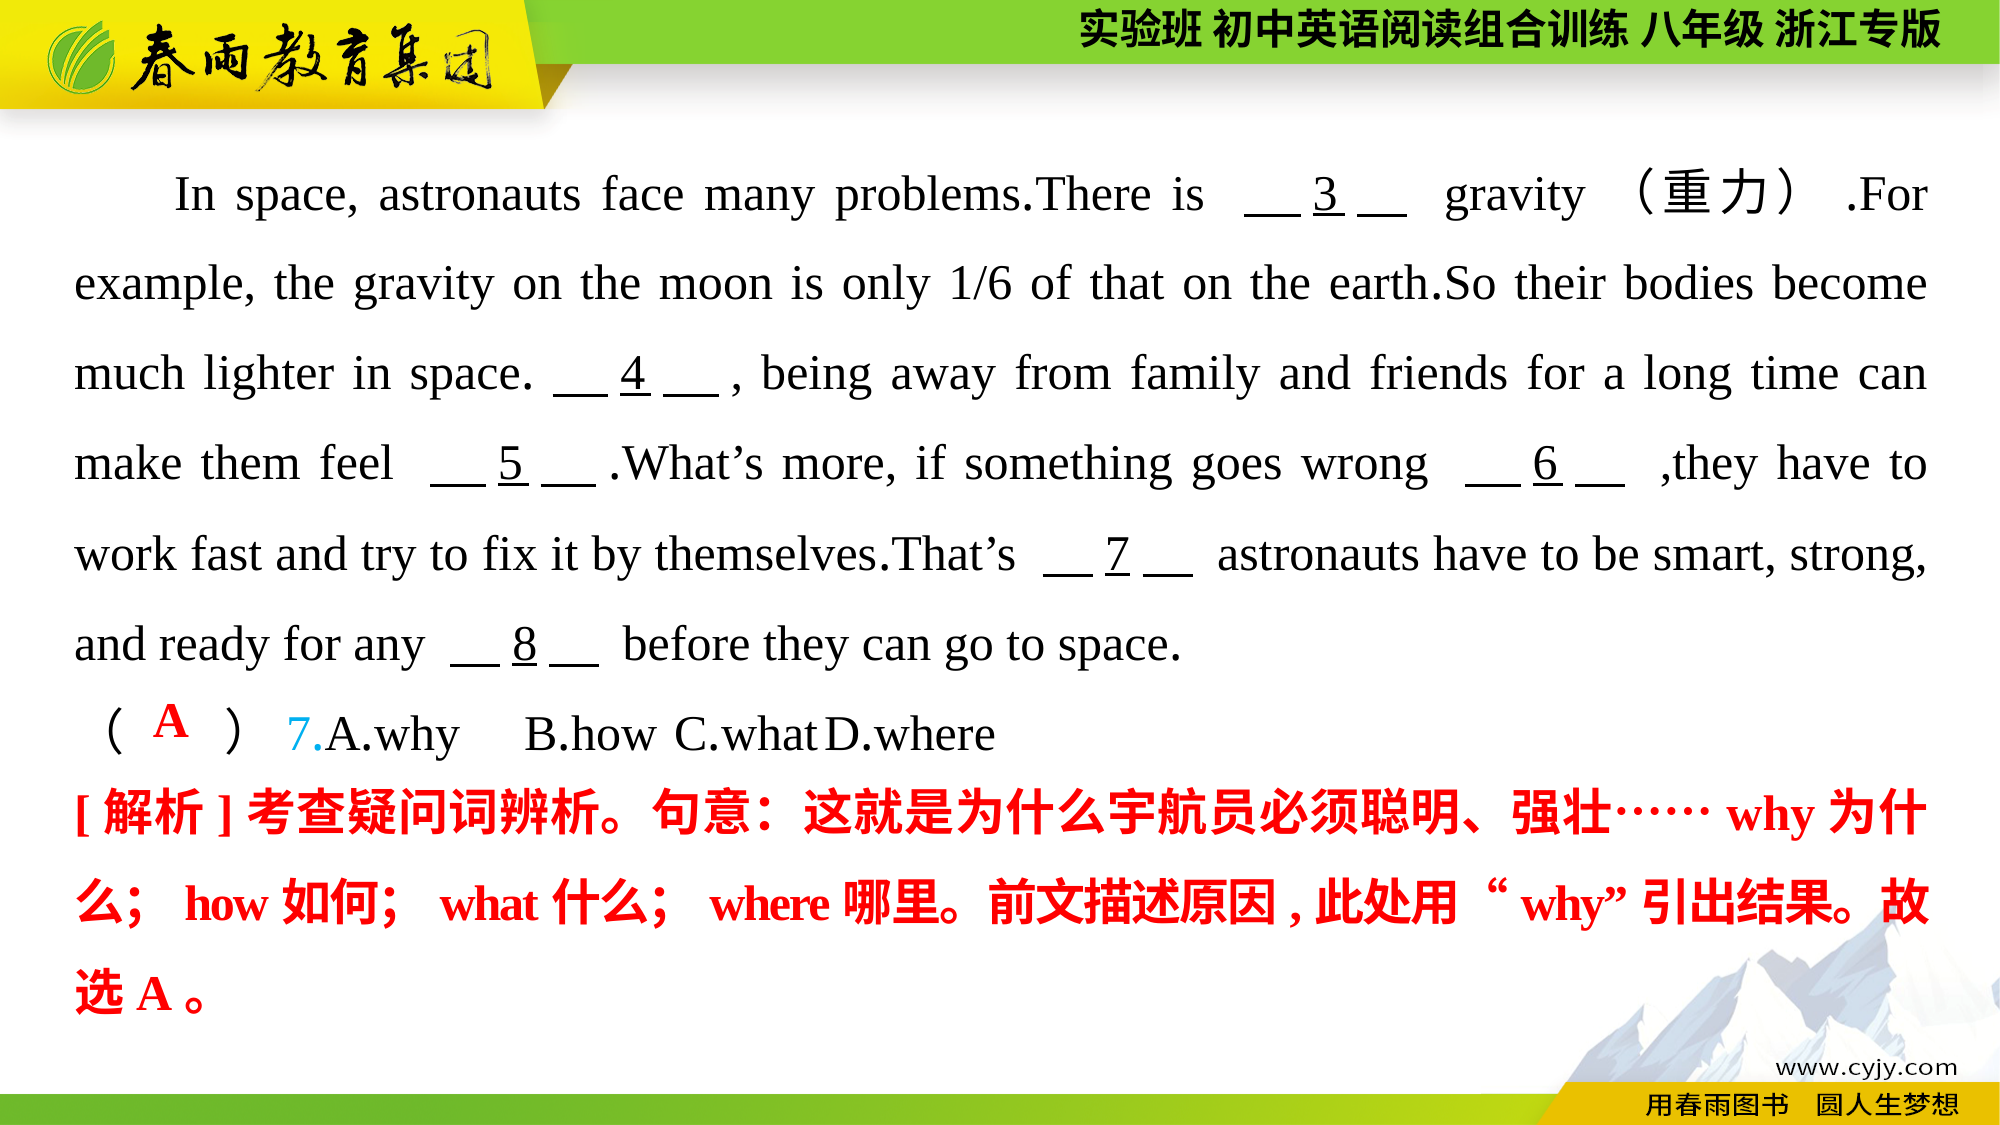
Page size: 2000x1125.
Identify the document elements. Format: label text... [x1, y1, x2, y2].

text_box A [138, 680, 204, 756]
text_box [解析]考查疑问词辨析。句意：这就是为什么宇航员必须聪明、强壮……why为什么；how如何；what什么；where哪里。前文描述原因,此处用“why”引出结果。故选A。 [59, 743, 1944, 1029]
picture [0, 0, 2000, 1125]
list In space, astronauts face many problems.There is 3 gravity（重力）.For example, the gravity on the moon is only 1/6 of that on the earth.So their bodies become much lighter in space. 4 , being away from family and friends for a long time can make them feel 5 .What’s more, if something goes wrong 6 ,they have to work fast and try to fix it by themselves.That’s 7 astronauts have to be smart, strong, and ready for any 8 before they can go to space. （ ）7.A.why B.how C.what D.where [59, 122, 1944, 743]
